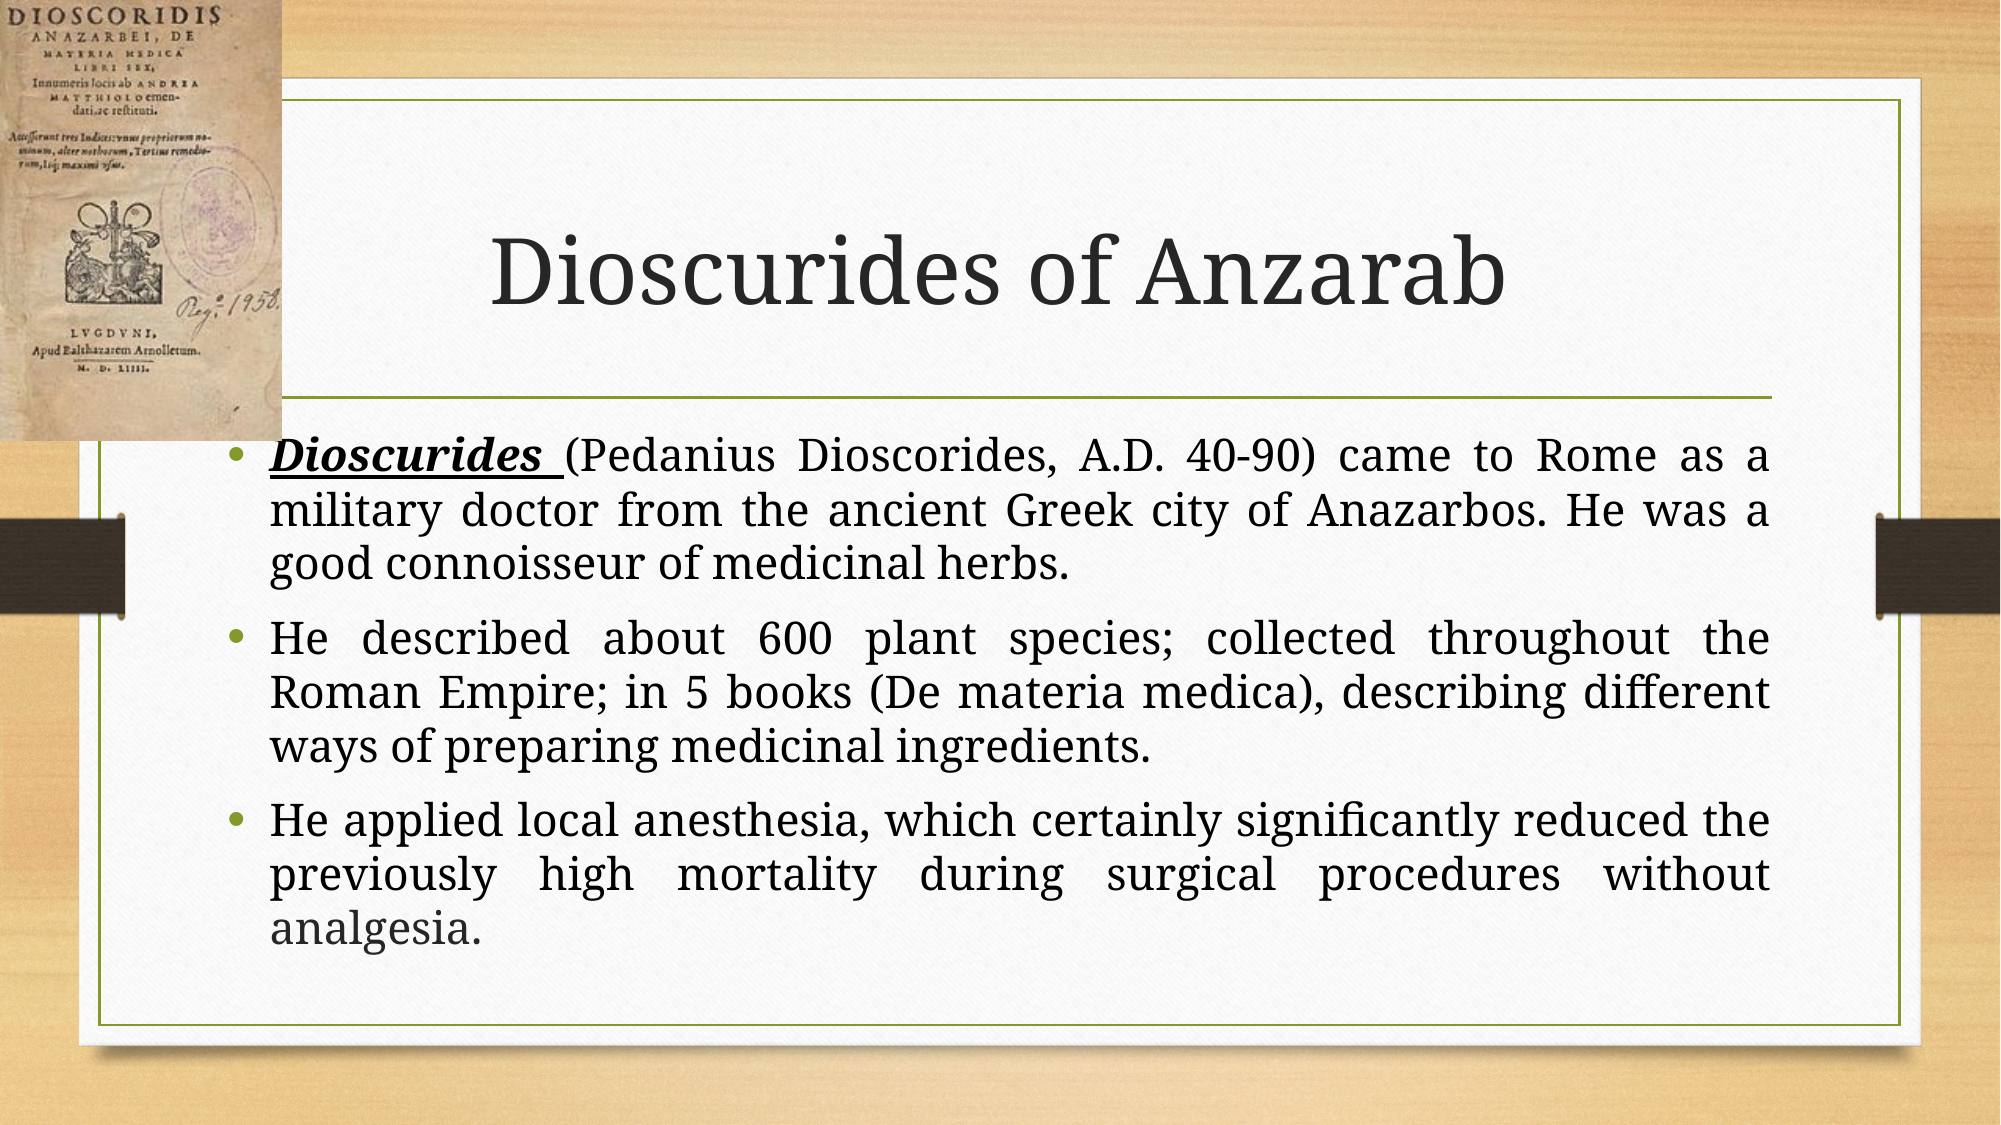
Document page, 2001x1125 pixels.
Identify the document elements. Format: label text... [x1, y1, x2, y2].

list Dioscurides (Pedanius Dioscorides, A.D. 40-90) came to Rome as a military doctor from the ancient Greek city of Anazarbos. He was a good connoisseur of medicinal herbs. He described about 600 plant species; collected throughout the Roman Empire; in 5 books (De materia medica), describing different ways of preparing medicinal ingredients. He applied local anesthesia, which certainly significantly reduced the previously high mortality during surgical procedures without analgesia. [212, 419, 1788, 964]
title Dioscurides of Anzarab [282, 161, 1788, 375]
picture [0, 0, 2001, 1125]
